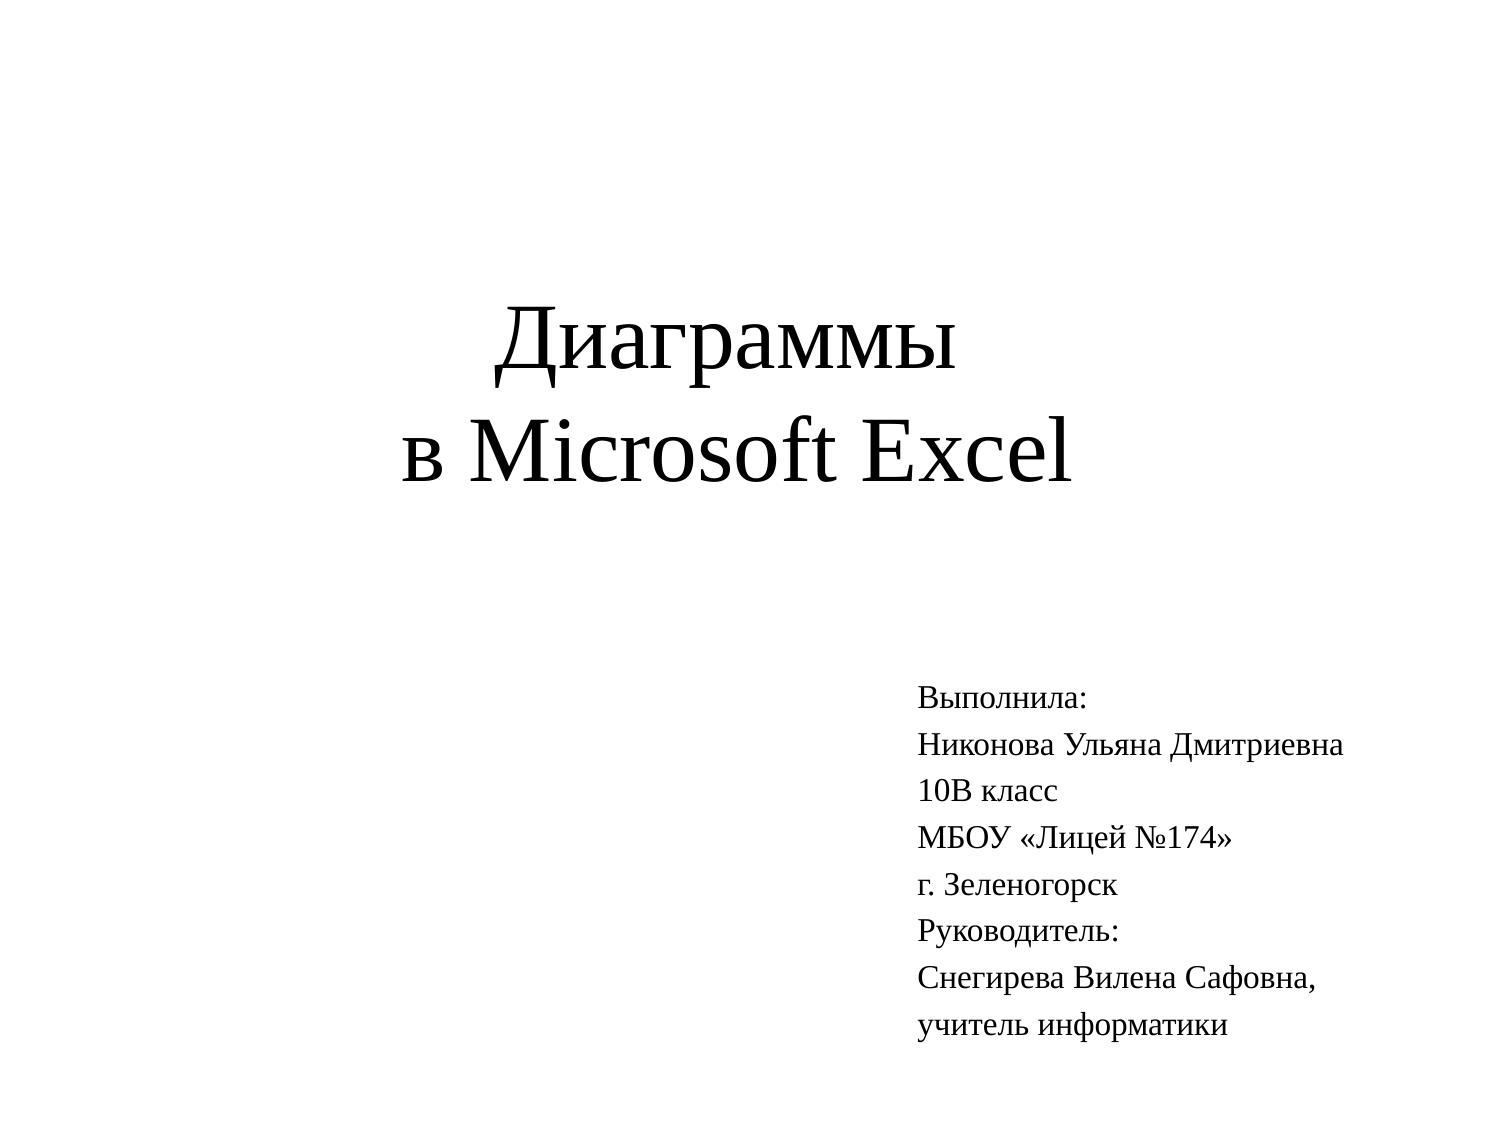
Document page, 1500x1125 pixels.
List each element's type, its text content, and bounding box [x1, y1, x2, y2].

subtitle Выполнила: Никонова Ульяна Дмитриевна 10В класс МБОУ «Лицей №174» г. Зеленогорск Руководитель: Снегирева Вилена Сафовна, учитель информатики [902, 667, 1446, 956]
title Диаграммы в Microsoft Excel [100, 267, 1376, 509]
